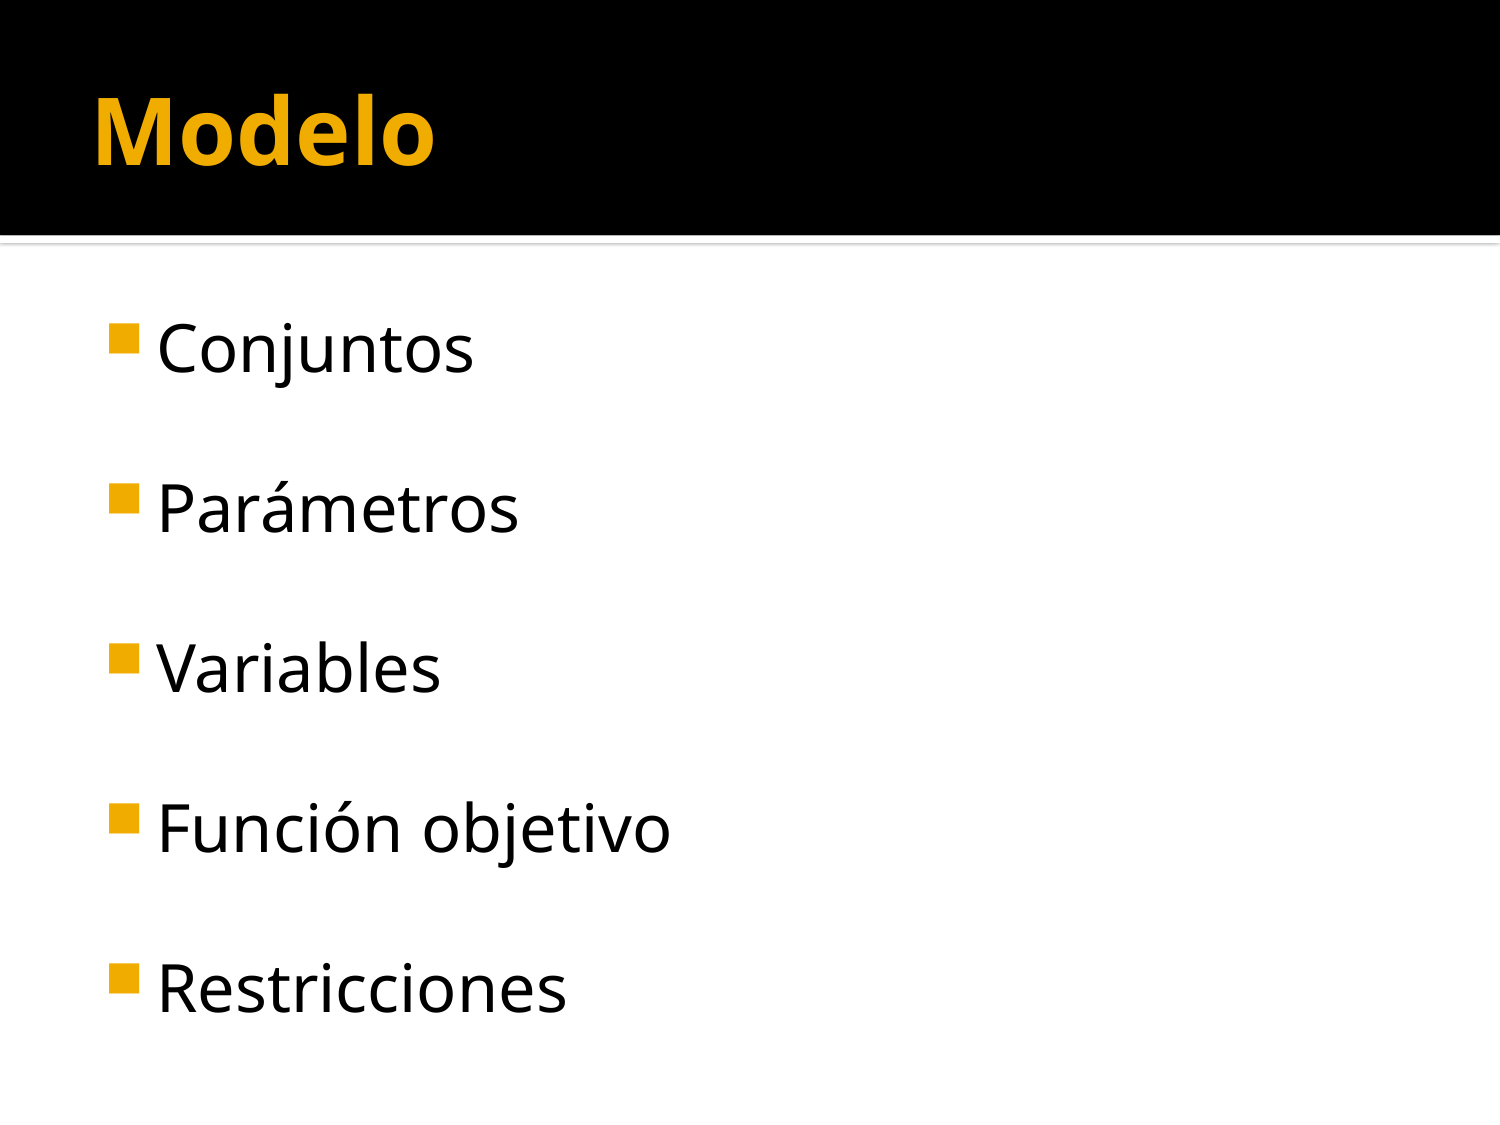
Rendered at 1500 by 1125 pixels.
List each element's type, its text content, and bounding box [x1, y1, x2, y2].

list Conjuntos Parámetros Variables Función objetivo Restricciones [75, 291, 1425, 1050]
title Modelo [75, 25, 1425, 231]
